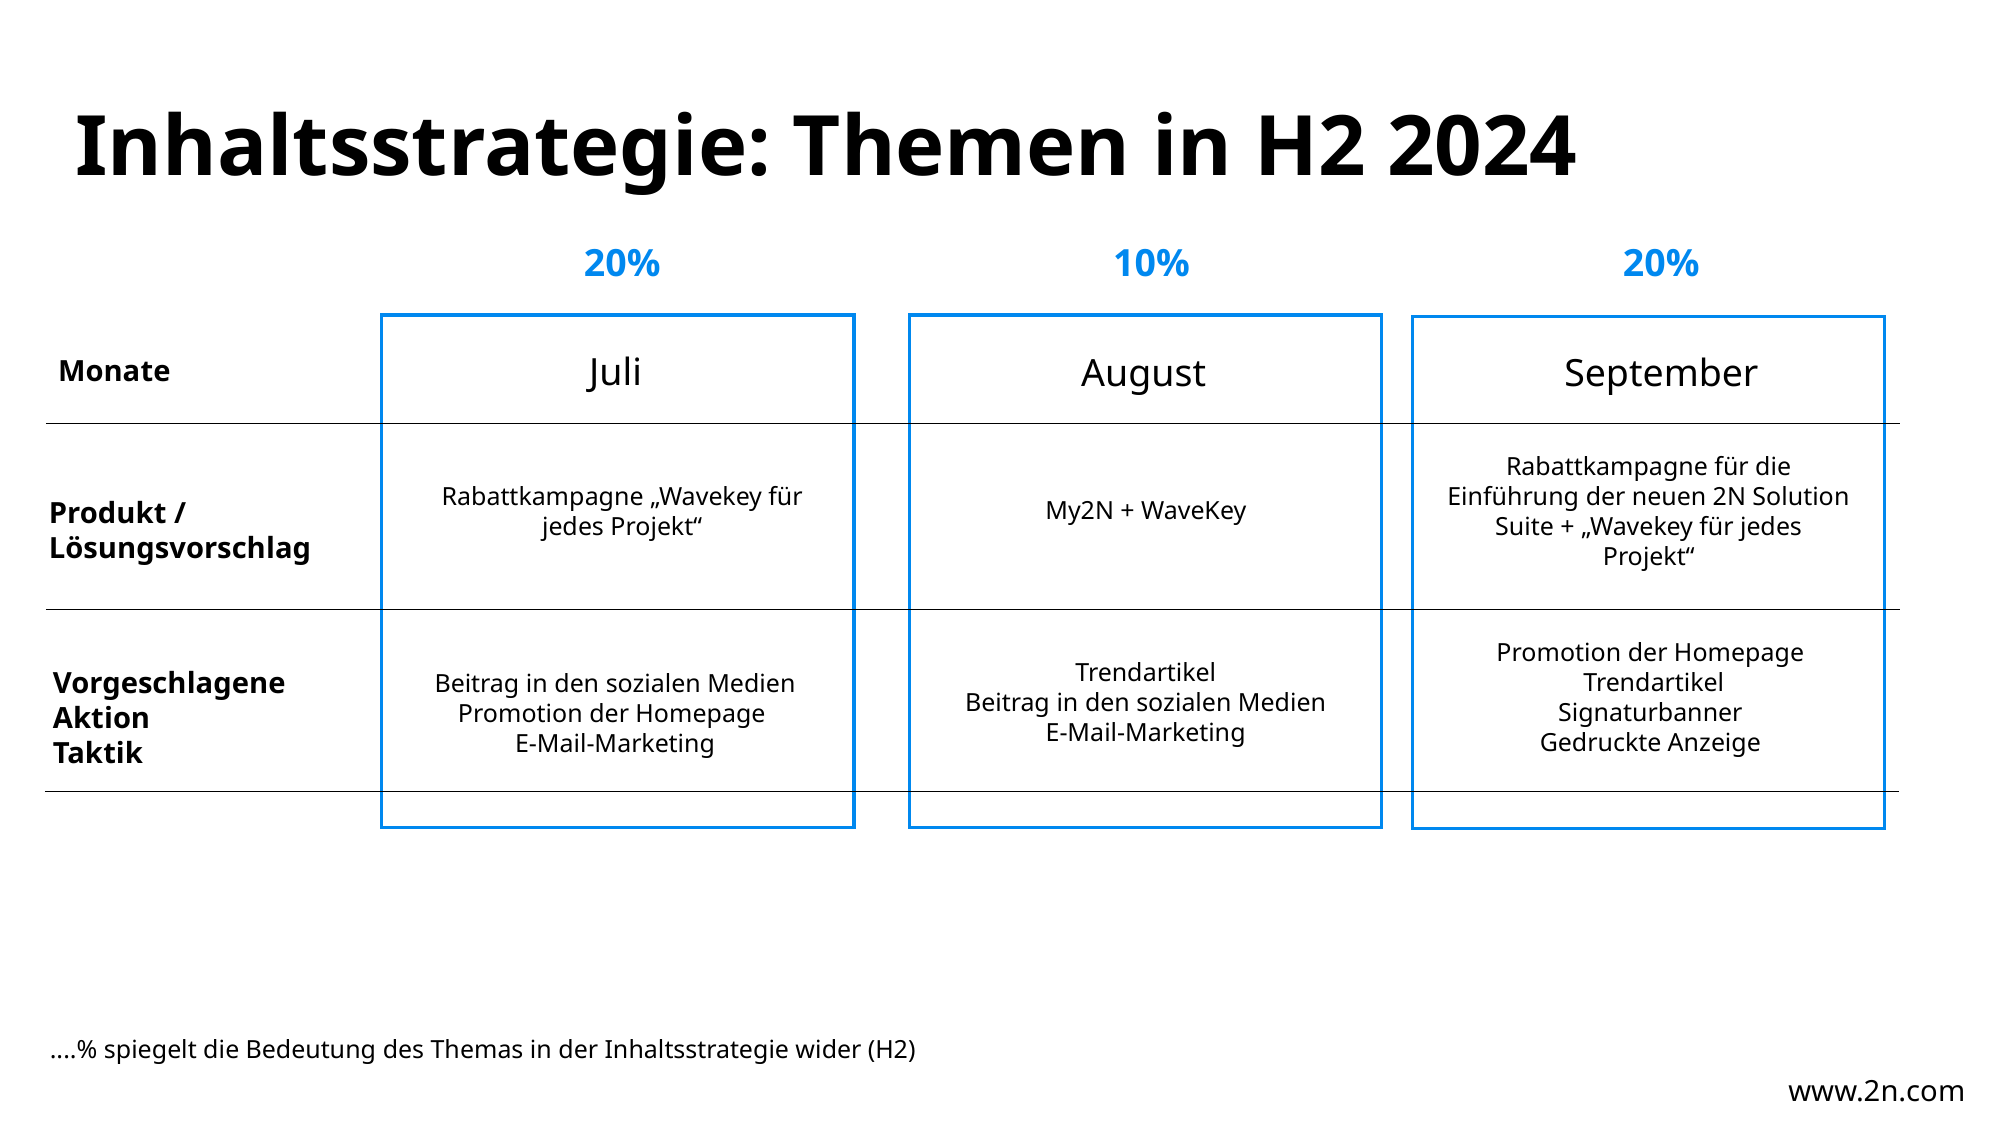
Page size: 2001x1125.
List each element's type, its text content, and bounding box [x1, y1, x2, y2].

text_box [381, 610, 855, 791]
text_box [381, 424, 855, 609]
text_box [1412, 424, 1886, 609]
text_box Beitrag in den sozialen Medien Promotion der Homepage E-Mail-Marketing [383, 659, 848, 765]
text_box [381, 792, 855, 828]
text_box Vorgeschlagene Aktion Taktik [37, 656, 382, 777]
text_box [1412, 610, 1886, 791]
text_box August [1015, 341, 1272, 402]
text_box Promotion der Homepage Trendartikel Signaturbanner Gedruckte Anzeige [1421, 628, 1886, 764]
text_box Trendartikel Beitrag in den sozialen Medien E-Mail-Marketing [913, 648, 1379, 754]
text_box [909, 314, 1383, 423]
text_box [909, 792, 1383, 828]
text_box 20% [469, 231, 776, 292]
text_box Juli [487, 340, 744, 401]
text_box Rabattkampagne „Wavekey für jedes Projekt“ [405, 473, 840, 548]
text_box 10% [998, 231, 1305, 292]
text_box [1412, 315, 1886, 423]
text_box [1412, 792, 1886, 829]
text_box [381, 314, 855, 423]
text_box 20% [1508, 231, 1815, 292]
text_box My2N + WaveKey [928, 487, 1364, 532]
text_box [909, 424, 1383, 609]
text_box Rabattkampagne für die Einführung der neuen 2N Solution Suite + „Wavekey für jedes Projekt“ [1431, 442, 1867, 608]
text_box [909, 610, 1383, 791]
text_box Produkt / Lösungsvorschlag [34, 486, 408, 572]
text_box ....% spiegelt die Bedeutung des Themas in der Inhaltsstrategie wider (H2) [34, 1025, 1947, 1125]
text_box September [1533, 341, 1790, 402]
text_box Monate [43, 345, 417, 395]
